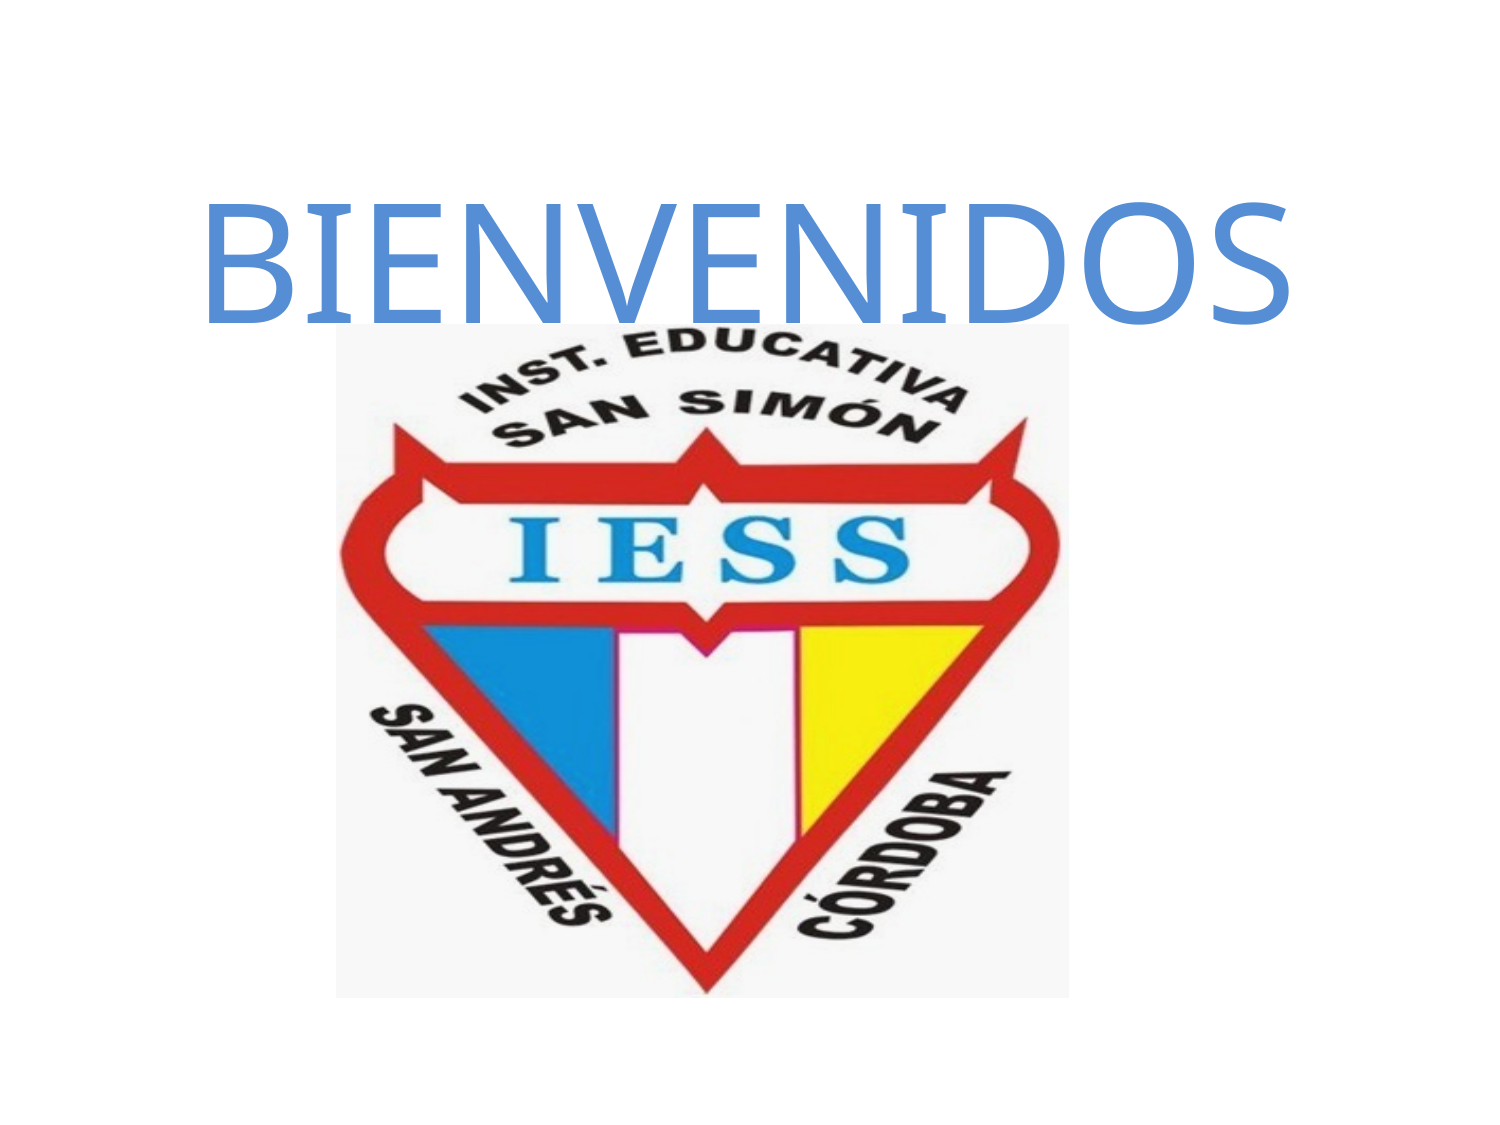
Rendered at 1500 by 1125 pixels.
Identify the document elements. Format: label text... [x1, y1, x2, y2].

text_box BIENVENIDOS [178, 148, 1313, 364]
picture [336, 323, 1070, 998]
